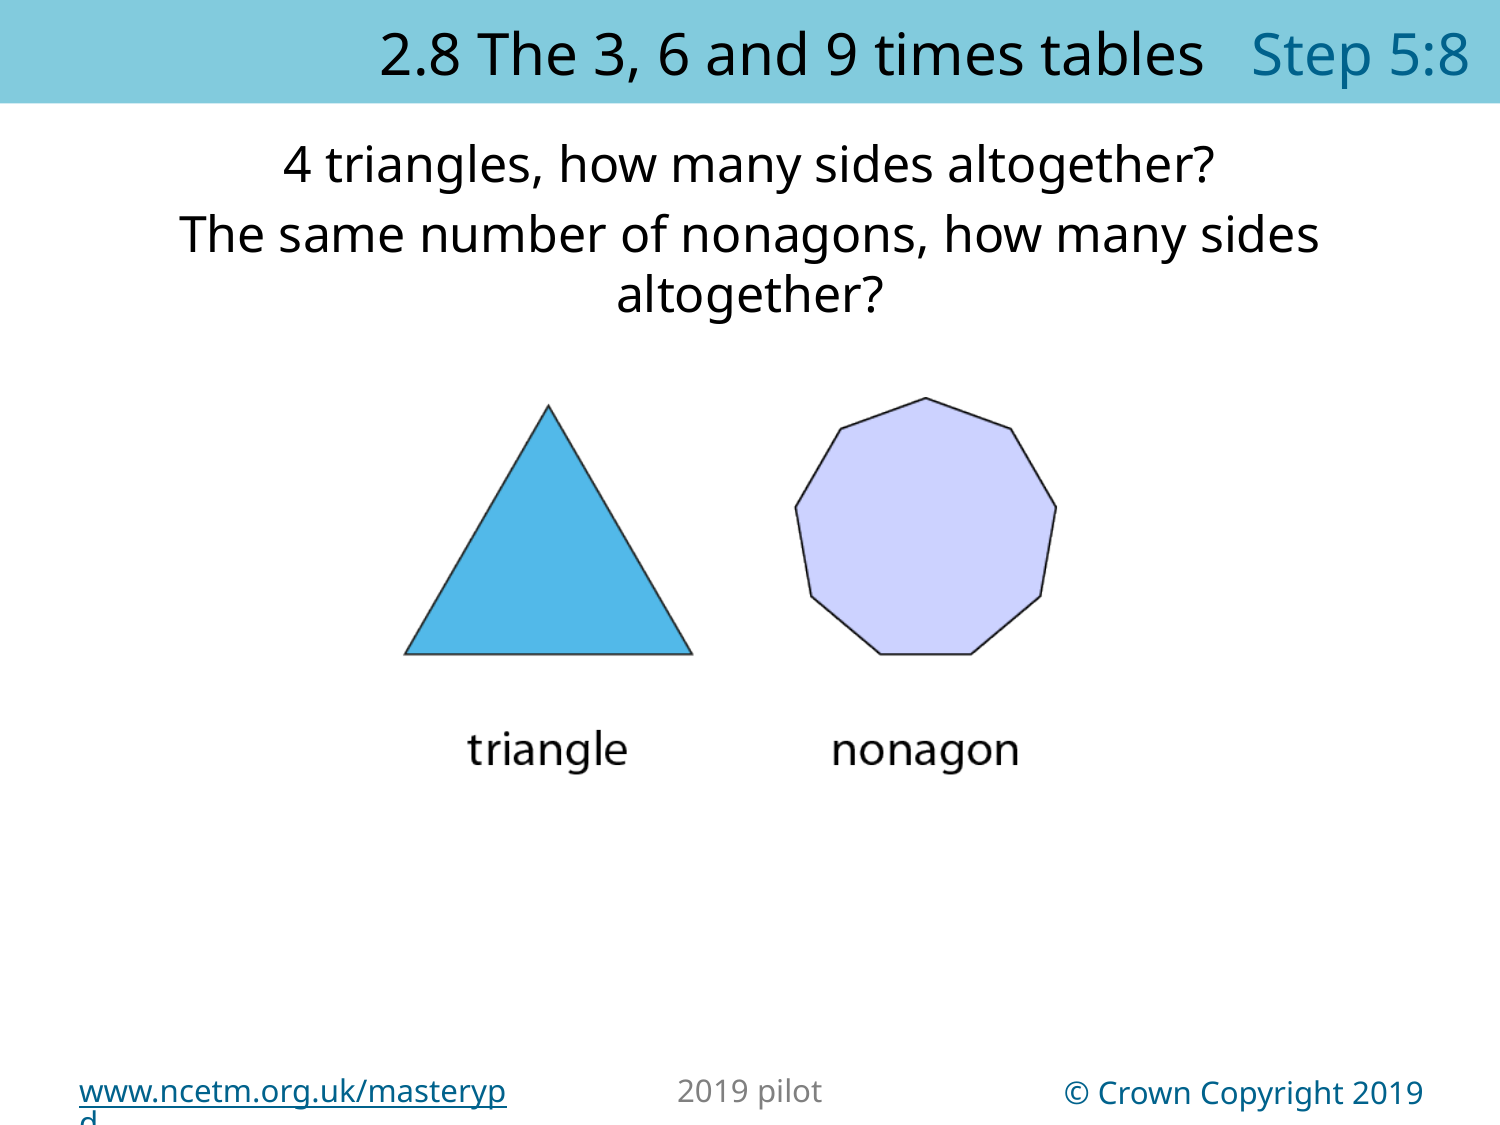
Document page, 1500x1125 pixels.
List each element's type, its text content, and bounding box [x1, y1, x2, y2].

picture [190, 396, 1310, 780]
list 2.8 The 3, 6 and 9 times tables Step 5:8 [0, 0, 1500, 104]
text_box 4 triangles, how many sides altogether? The same number of nonagons, how many sides altogether? [94, 125, 1406, 331]
